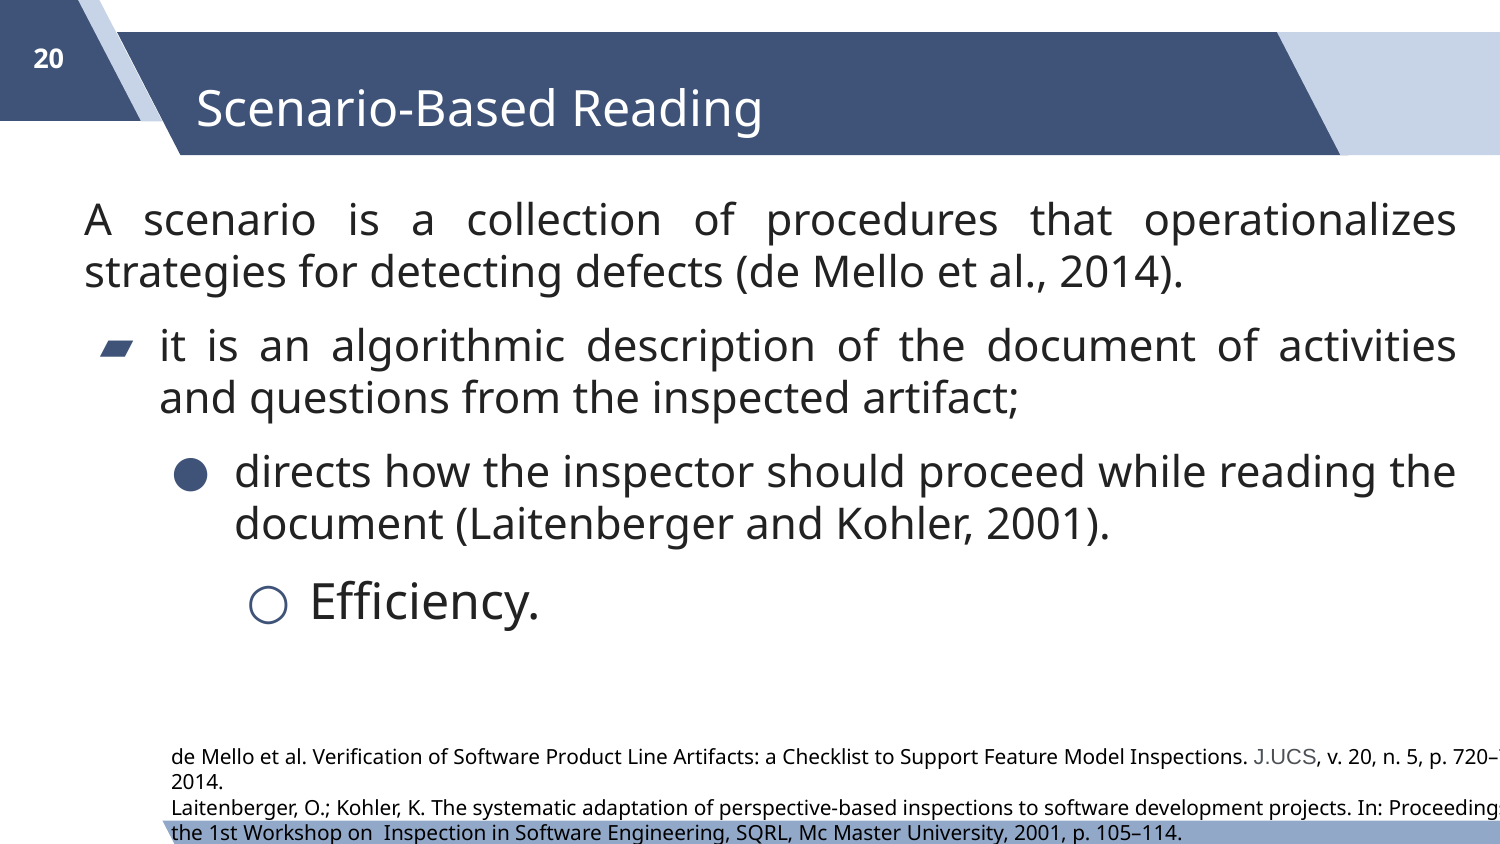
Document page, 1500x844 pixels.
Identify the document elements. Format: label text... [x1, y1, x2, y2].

title Scenario-Based Reading [181, 45, 1285, 169]
list A scenario is a collection of procedures that operationalizes strategies for detecting defects (de Mello et al., 2014). it is an algorithmic description of the document of activities and questions from the inspected artifact; directs how the inspector should proceed while reading the document (Laitenberger and Kohler, 2001). Efficiency. [69, 176, 1474, 737]
slide_number ‹#› [0, 0, 98, 121]
text_box de Mello et al. Verification of Software Product Line Artifacts: a Checklist to Support Feature Model Inspections. J.UCS, v. 20, n. 5, p. 720–745, 2014. Laitenberger, O.; Kohler, K. The systematic adaptation of perspective-based inspections to software development projects. In: Proceedings of the 1st Workshop on Inspection in Software Engineering, SQRL, Mc Master University, 2001, p. 105–114. [155, 727, 1500, 844]
